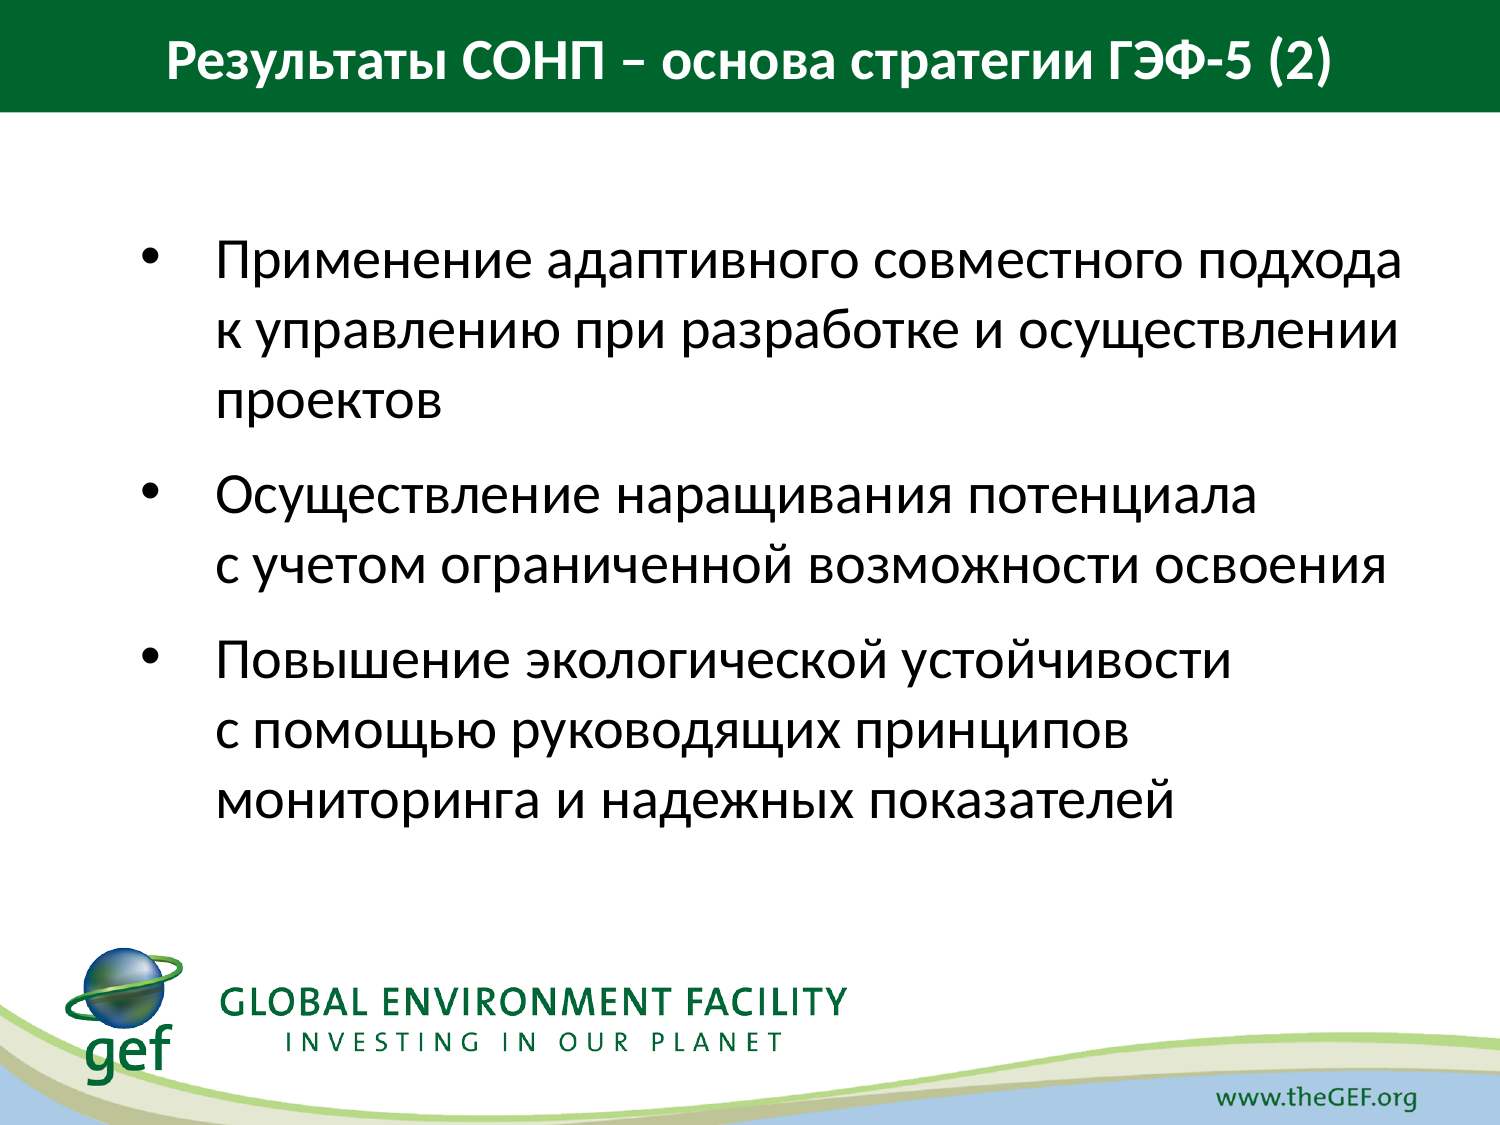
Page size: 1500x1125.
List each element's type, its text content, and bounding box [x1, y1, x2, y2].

text_box Результаты СОНП – основа стратегии ГЭФ-5 (2) [0, 0, 1500, 113]
picture [0, 920, 1500, 1125]
text_box Применение адаптивного совместного подхода к управлению при разработке и осуществлении проектов Осуществление наращивания потенциала с учетом ограниченной возможности освоения Повышение экологической устойчивости с помощью руководящих принципов мониторинга и надежных показателей [125, 212, 1425, 844]
